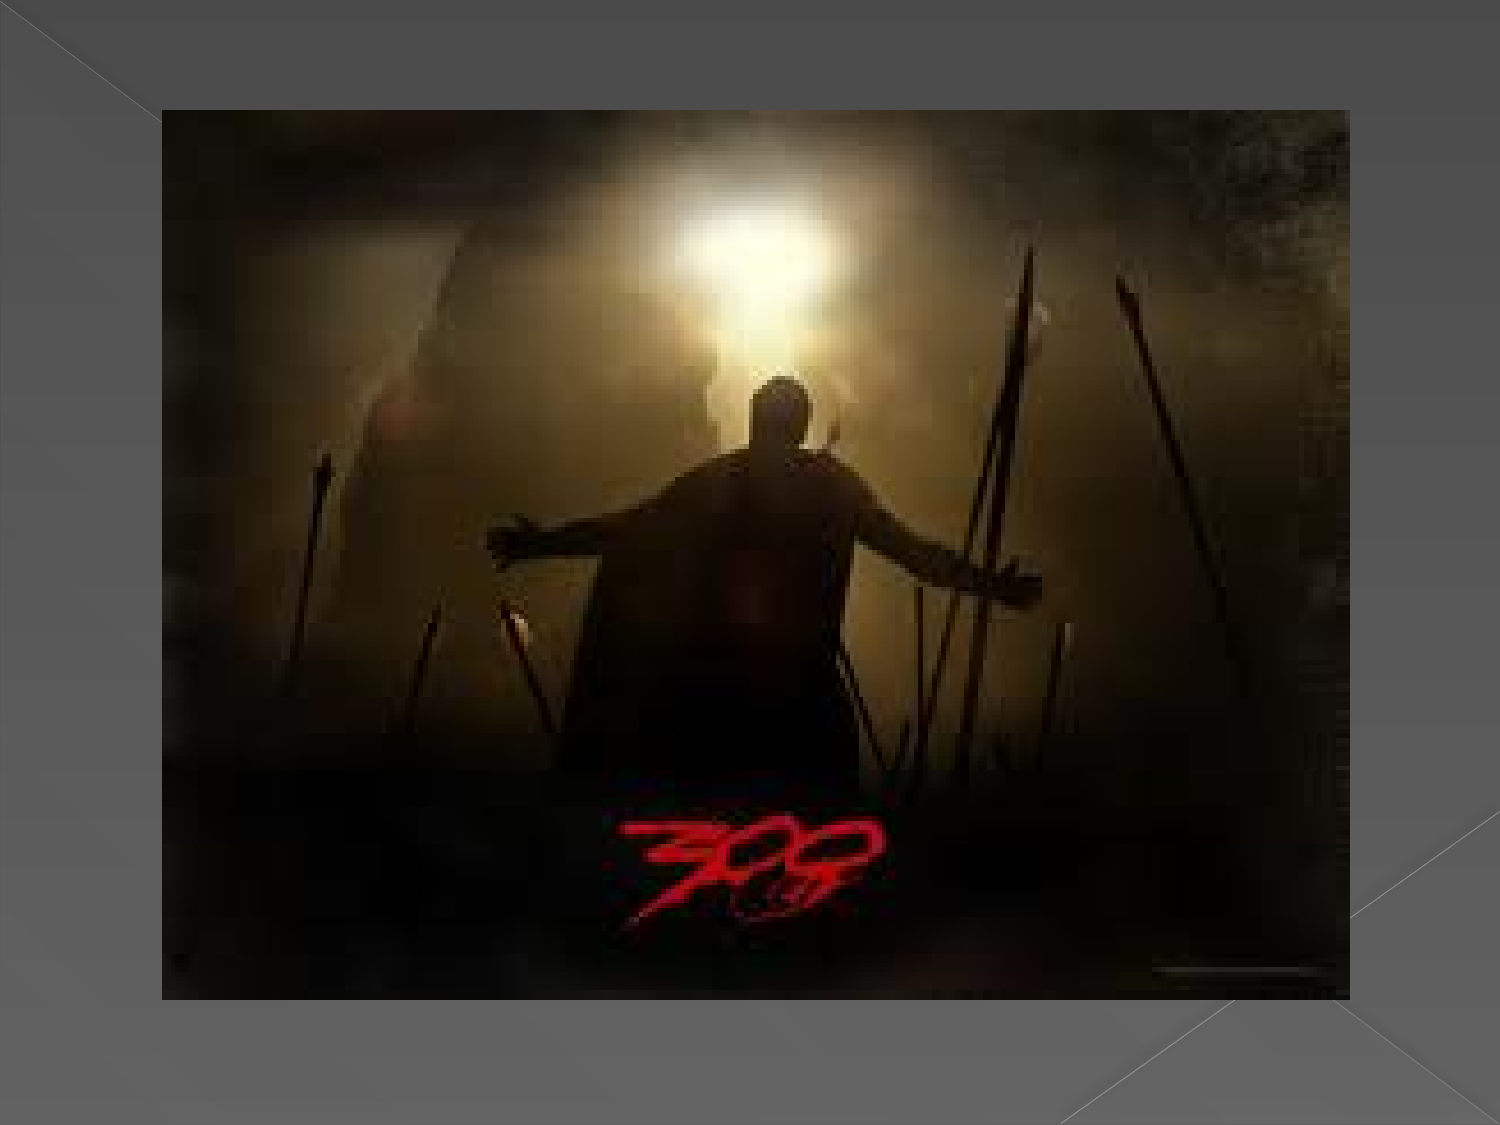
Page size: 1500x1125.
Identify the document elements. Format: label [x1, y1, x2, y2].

list [162, 110, 1351, 1001]
